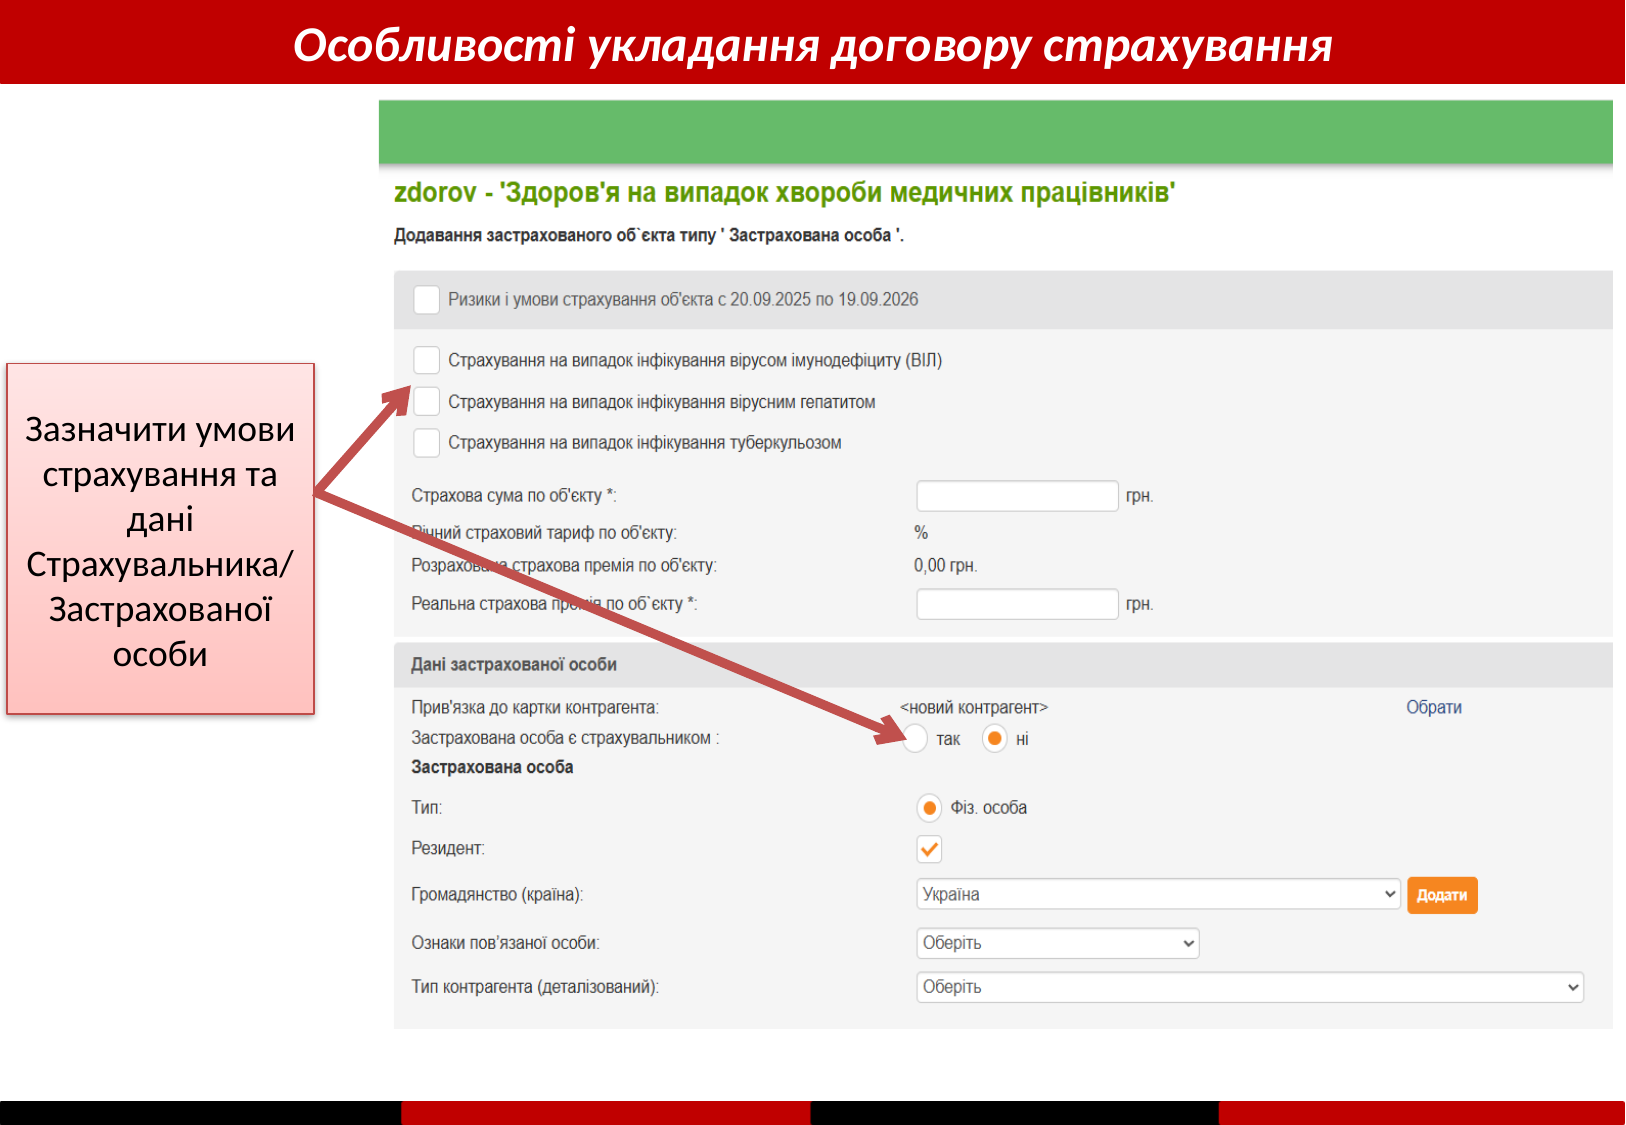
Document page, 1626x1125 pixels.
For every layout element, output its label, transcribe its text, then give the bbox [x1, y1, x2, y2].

text_box Особливості укладання договору страхування [0, 0, 1625, 84]
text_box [313, 491, 908, 740]
text_box Зазначити умови страхування та дані Страхувальника/Застрахованої особи [6, 363, 315, 715]
picture [0, 1101, 1625, 1125]
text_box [316, 385, 412, 489]
picture [378, 96, 1614, 1029]
